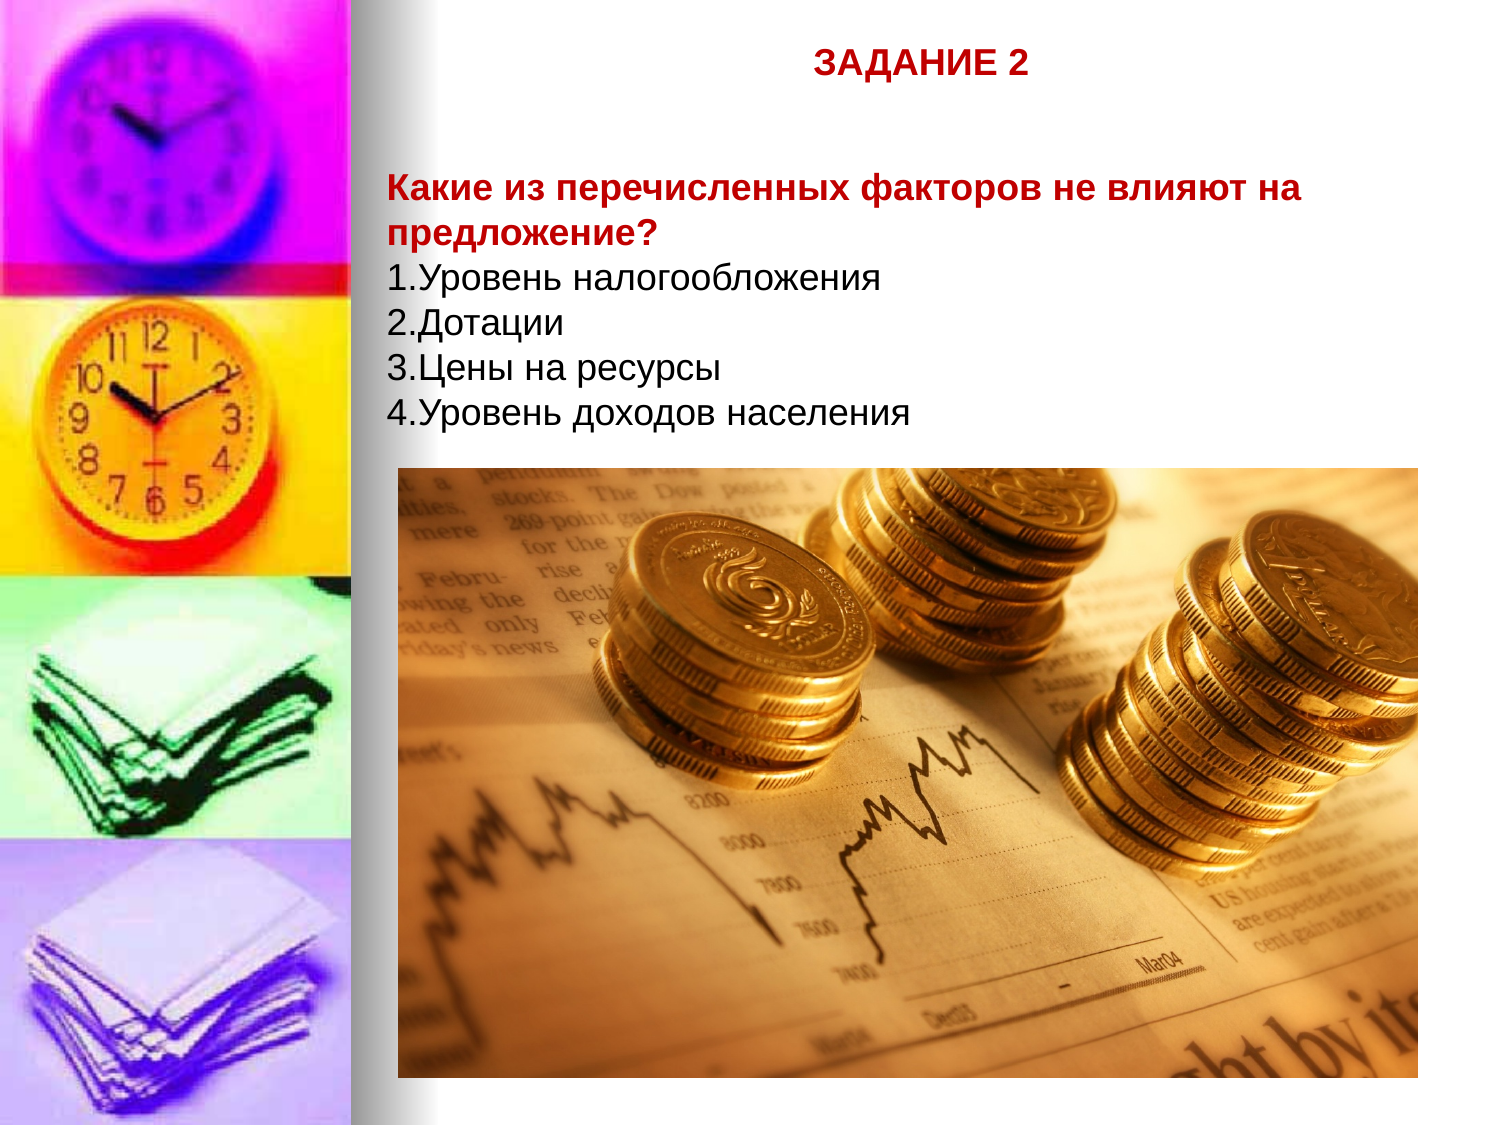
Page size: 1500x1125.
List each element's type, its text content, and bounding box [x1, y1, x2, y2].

picture [0, 0, 351, 1125]
text_box ЗАДАНИЕ 2 Какие из перечисленных факторов не влияют на предложение? 1.Уровень налогообложения 2.Дотации 3.Цены на ресурсы 4.Уровень доходов населения [371, 30, 1471, 441]
picture [398, 468, 1419, 1079]
